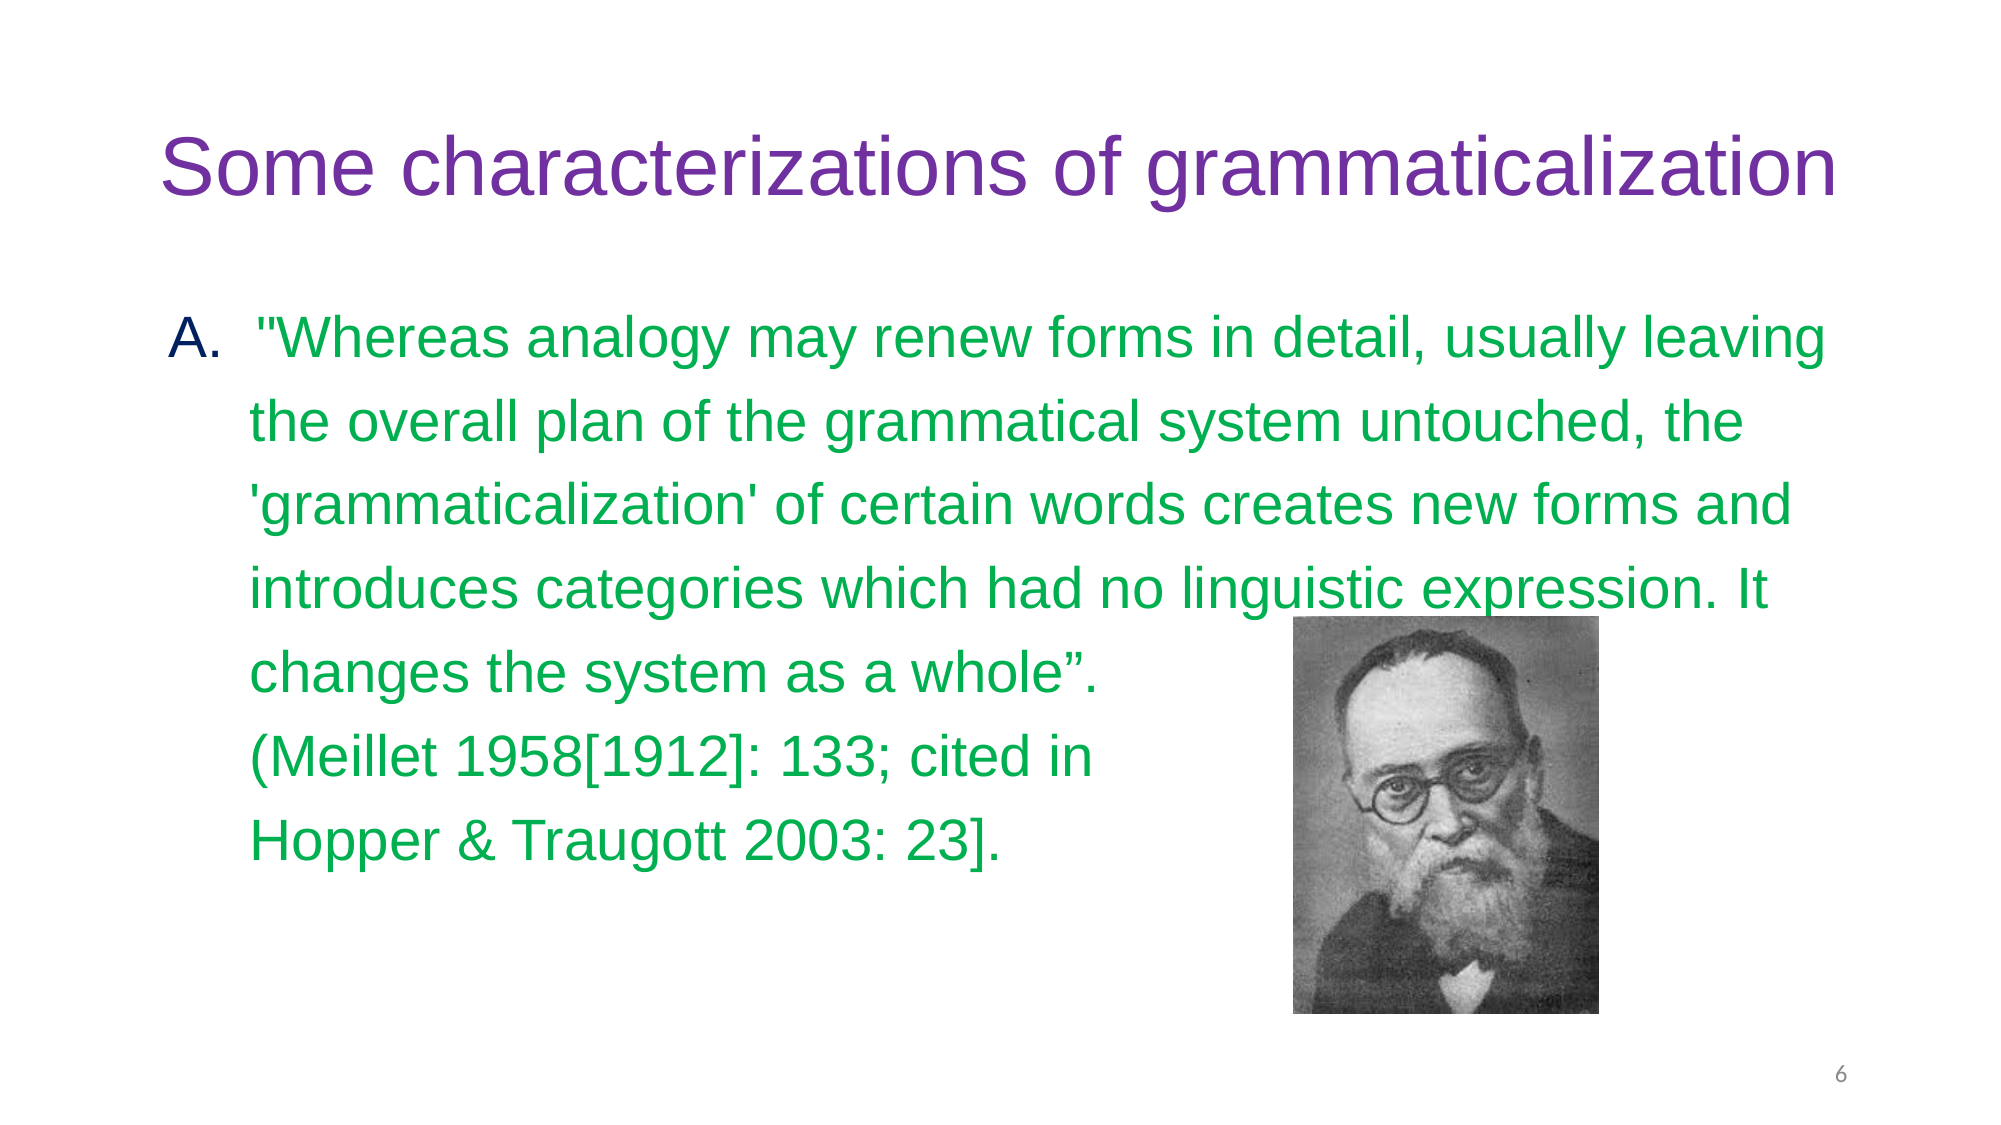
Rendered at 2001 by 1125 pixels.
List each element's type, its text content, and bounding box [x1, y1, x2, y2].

slide_number 6 [1412, 1042, 1863, 1103]
list A. "Whereas analogy may renew forms in detail, usually leaving the overall plan of the grammatical system untouched, the 'grammaticalization' of certain words creates new forms and introduces categories which had no linguistic expression. It changes the system as a whole”. (Meillet 1958[1912]: 133; cited in Hopper & Traugott 2003: 23]. [137, 299, 1863, 1014]
picture [1293, 616, 1599, 1014]
title Some characterizations of grammaticalization [137, 59, 1863, 278]
